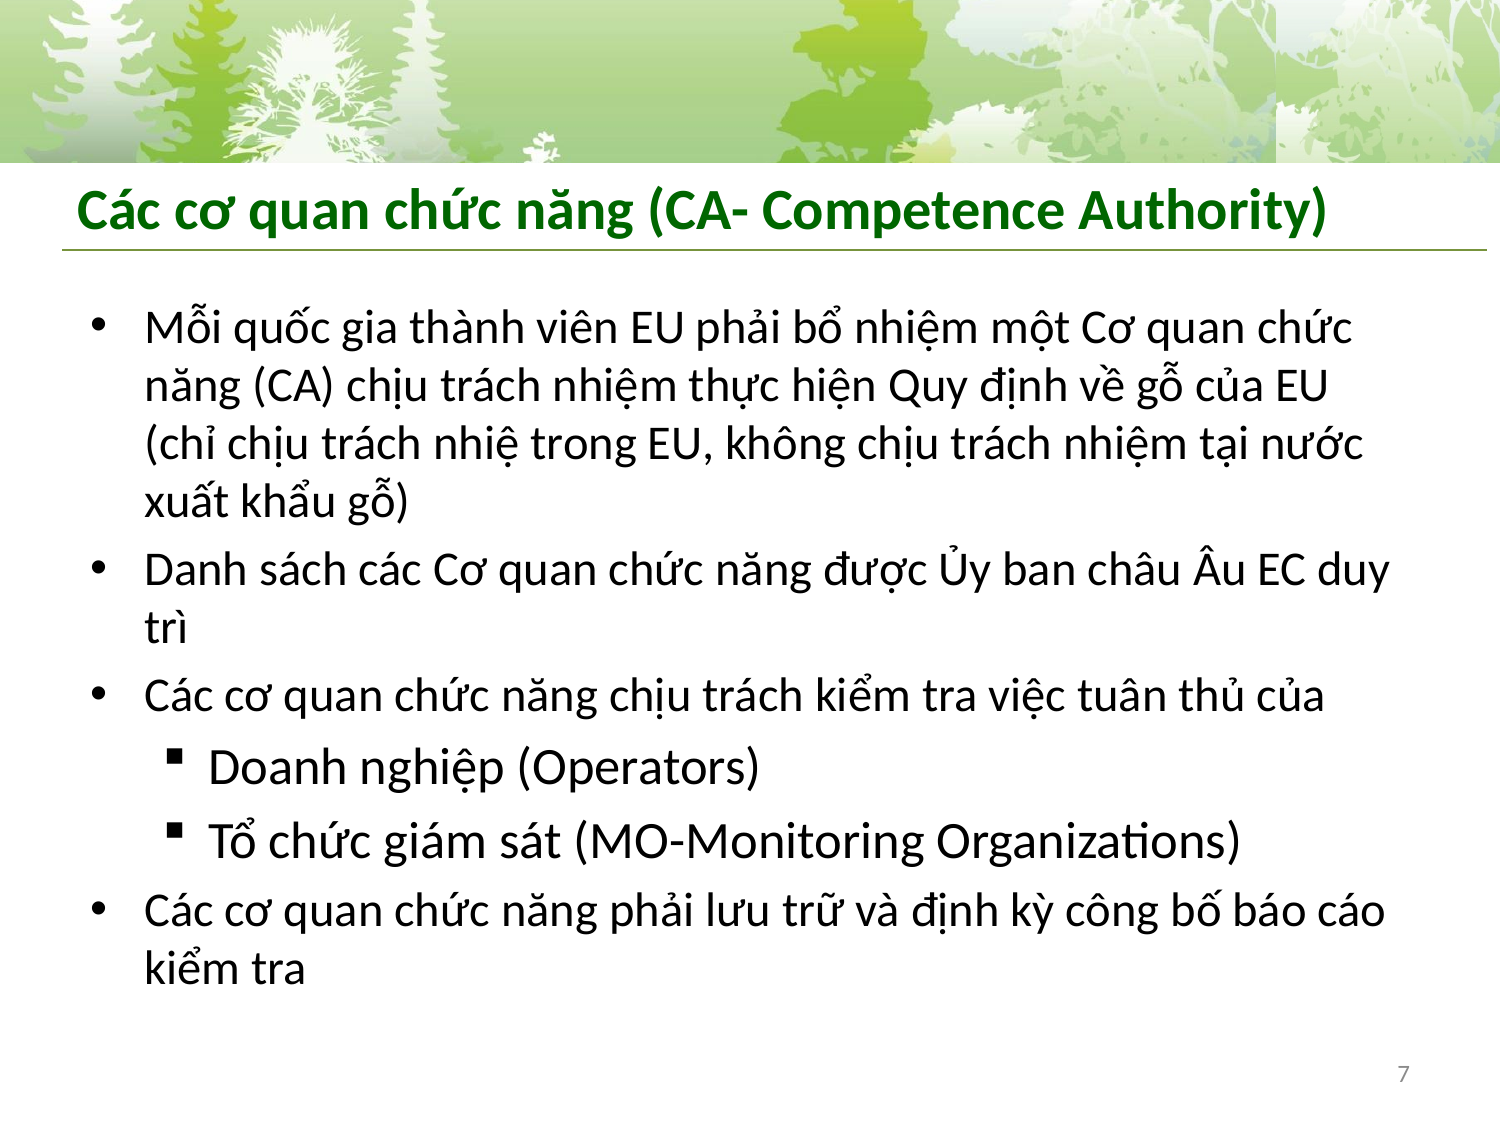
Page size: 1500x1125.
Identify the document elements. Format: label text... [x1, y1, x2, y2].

slide_number 7 [1074, 1042, 1425, 1103]
picture [0, 0, 1500, 163]
list Mỗi quốc gia thành viên EU phải bổ nhiệm một Cơ quan chức năng (CA) chịu trách nhiệm thực hiện Quy định về gỗ của EU (chỉ chịu trách nhiệ trong EU, không chịu trách nhiệm tại nước xuất khẩu gỗ) Danh sách các Cơ quan chức năng được Ủy ban châu Âu EC duy trì Các cơ quan chức năng chịu trách kiểm tra việc tuân thủ của Doanh nghiệp (Operators) Tổ chức giám sát (MO-Monitoring Organizations) Các cơ quan chức năng phải lưu trữ và định kỳ công bố báo cáo kiểm tra [75, 287, 1425, 1005]
title Các cơ quan chức năng (CA- Competence Authority) [62, 174, 1350, 238]
